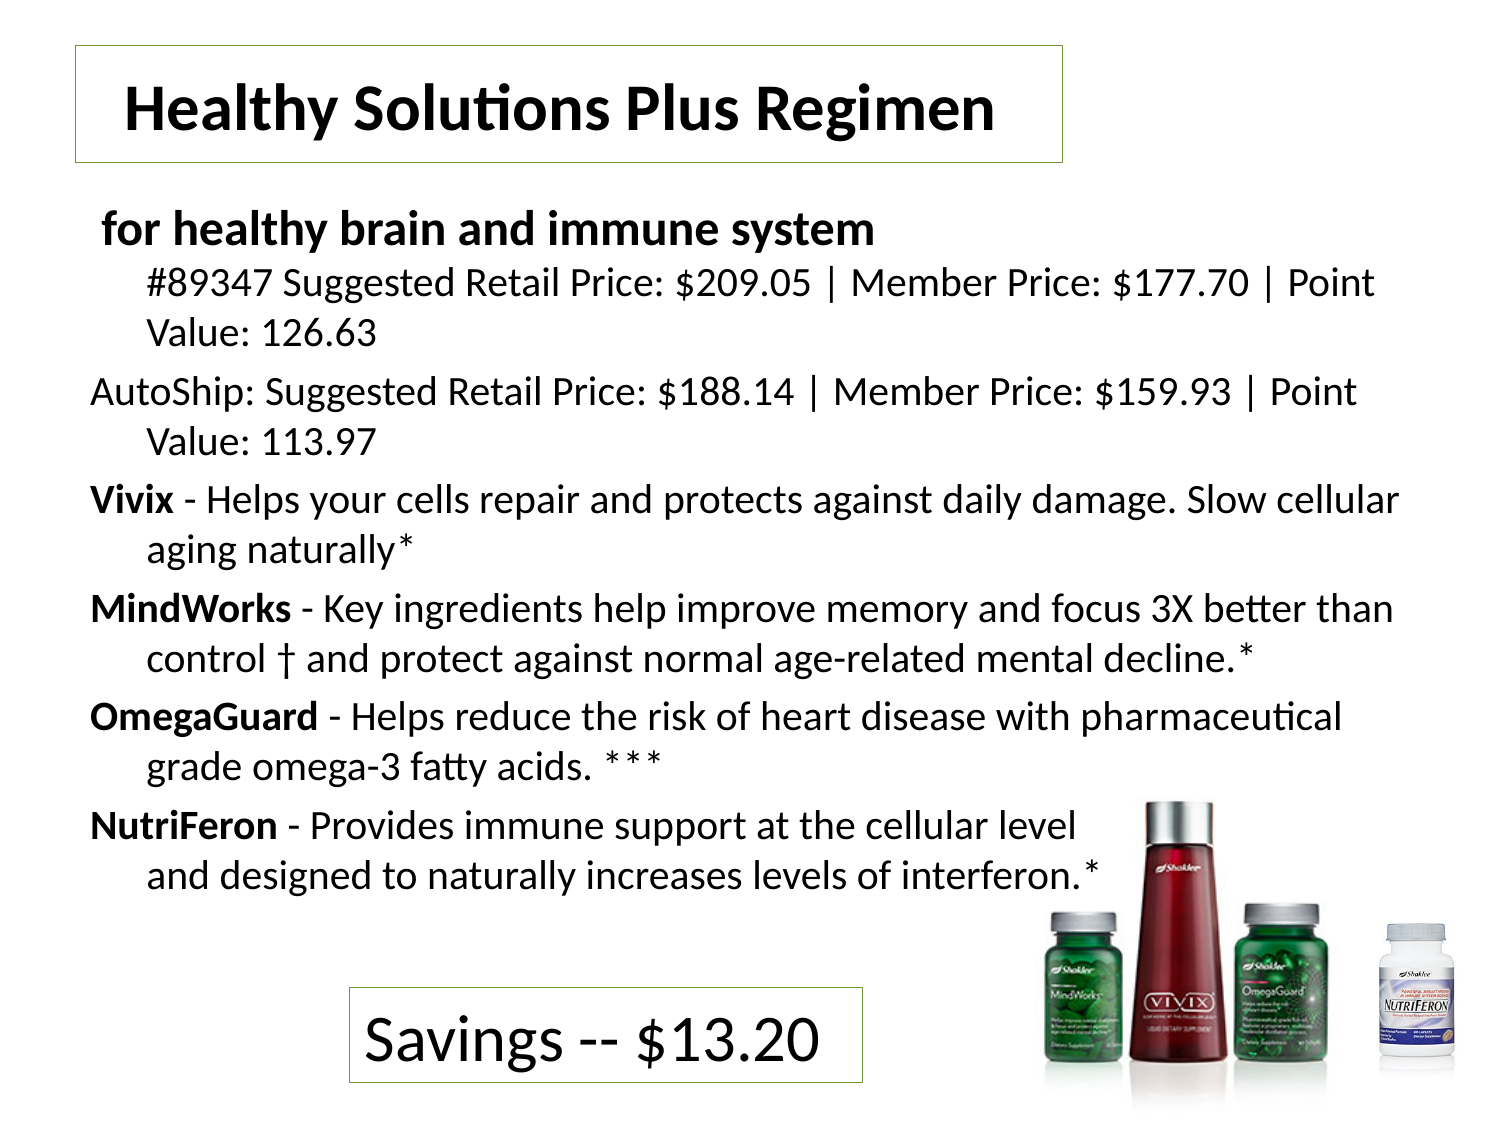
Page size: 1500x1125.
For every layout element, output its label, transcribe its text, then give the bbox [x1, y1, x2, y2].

picture [1012, 796, 1500, 1125]
text_box Savings -- $13.20 [349, 987, 863, 1083]
list for healthy brain and immune system #89347 Suggested Retail Price: $209.05 | Member Price: $177.70 | Point Value: 126.63 AutoShip: Suggested Retail Price: $188.14 | Member Price: $159.93 | Point Value: 113.97 Vivix - Helps your cells repair and protects against daily damage. Slow cellular aging naturally* MindWorks - Key ingredients help improve memory and focus 3X better than control † and protect against normal age-related mental decline.* OmegaGuard - Helps reduce the risk of heart disease with pharmaceutical grade omega-3 fatty acids. *** NutriFeron - Provides immune support at the cellular level and designed to naturally increases levels of interferon.* [75, 187, 1425, 1063]
title Healthy Solutions Plus Regimen [75, 45, 1063, 163]
